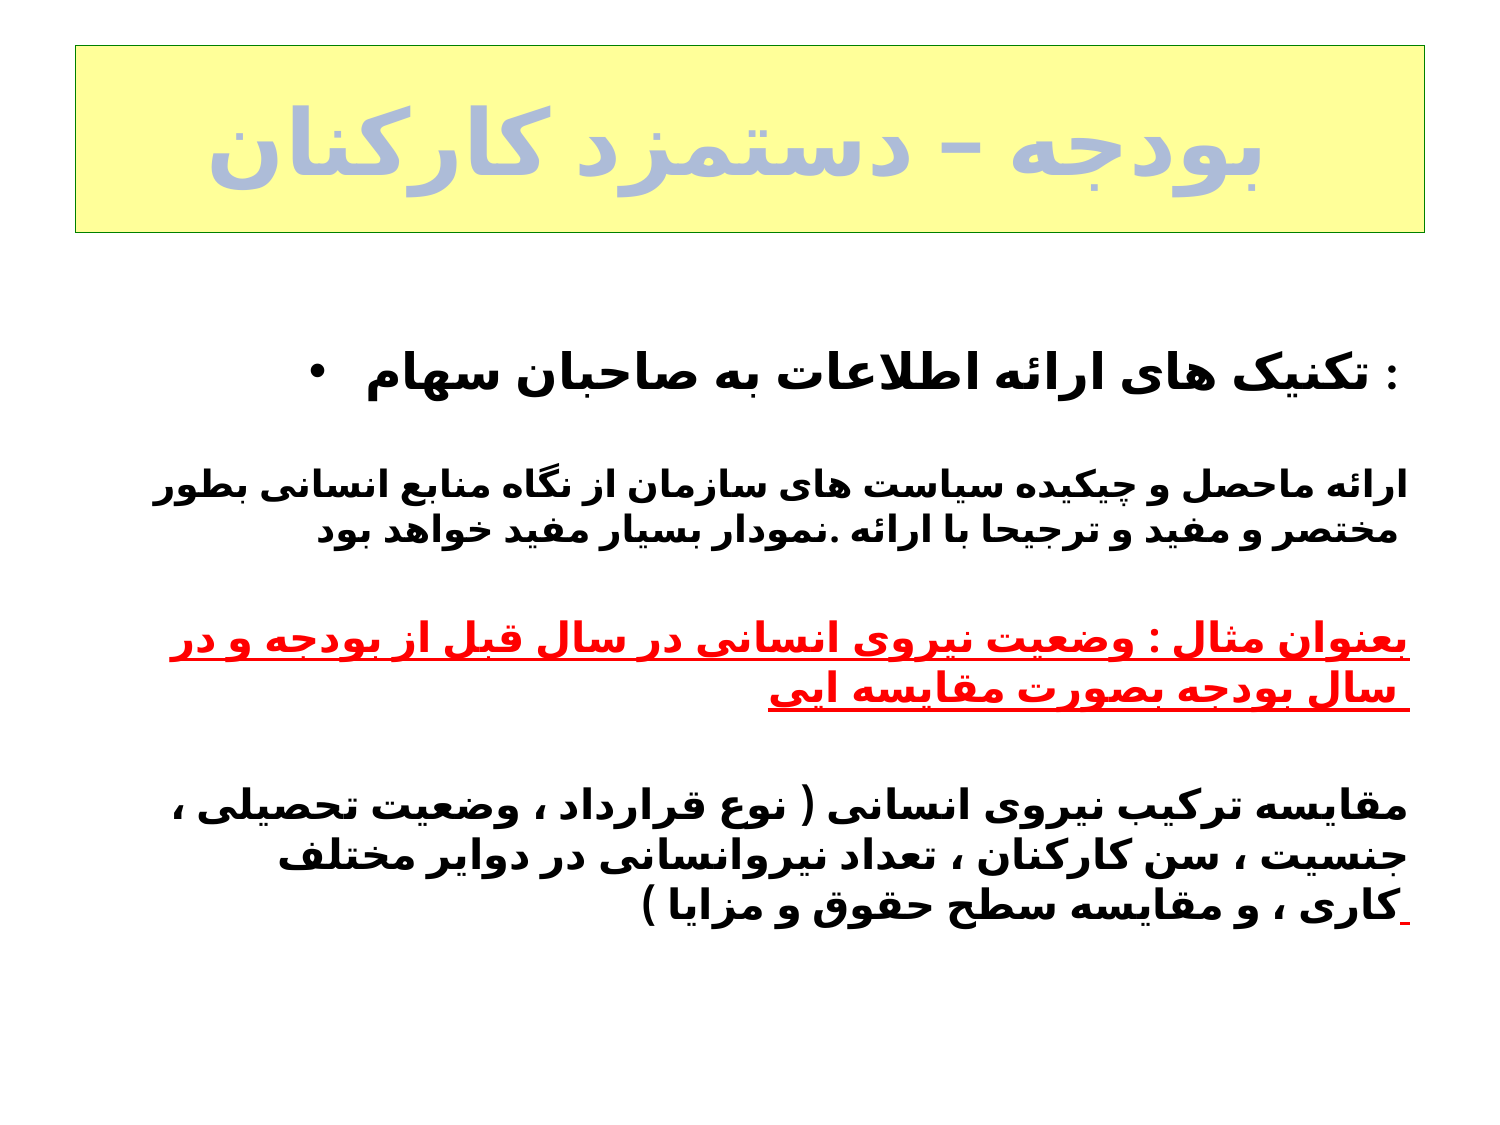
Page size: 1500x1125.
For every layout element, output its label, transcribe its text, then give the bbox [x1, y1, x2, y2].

list تکنیک های ارائه اطلاعات به صاحبان سهام : ارائه ماحصل و چیکیده سیاست های سازمان از نگاه منابع انسانی بطور مختصر و مفید و ترجیحا با ارائه .نمودار بسیار مفید خواهد بود بعنوان مثال : وضعیت نیروی انسانی در سال قبل از بودجه و در سال بودجه بصورت مقایسه ایی مقایسه ترکیب نیروی انسانی ( نوع قرارداد ، وضعیت تحصیلی ، جنسیت ، سن کارکنان ، تعداد نیروانسانی در دوایر مختلف کاری ، و مقایسه سطح حقوق و مزایا ) [75, 262, 1425, 1005]
title بودجه – دستمزد کارکنان [75, 45, 1425, 233]
